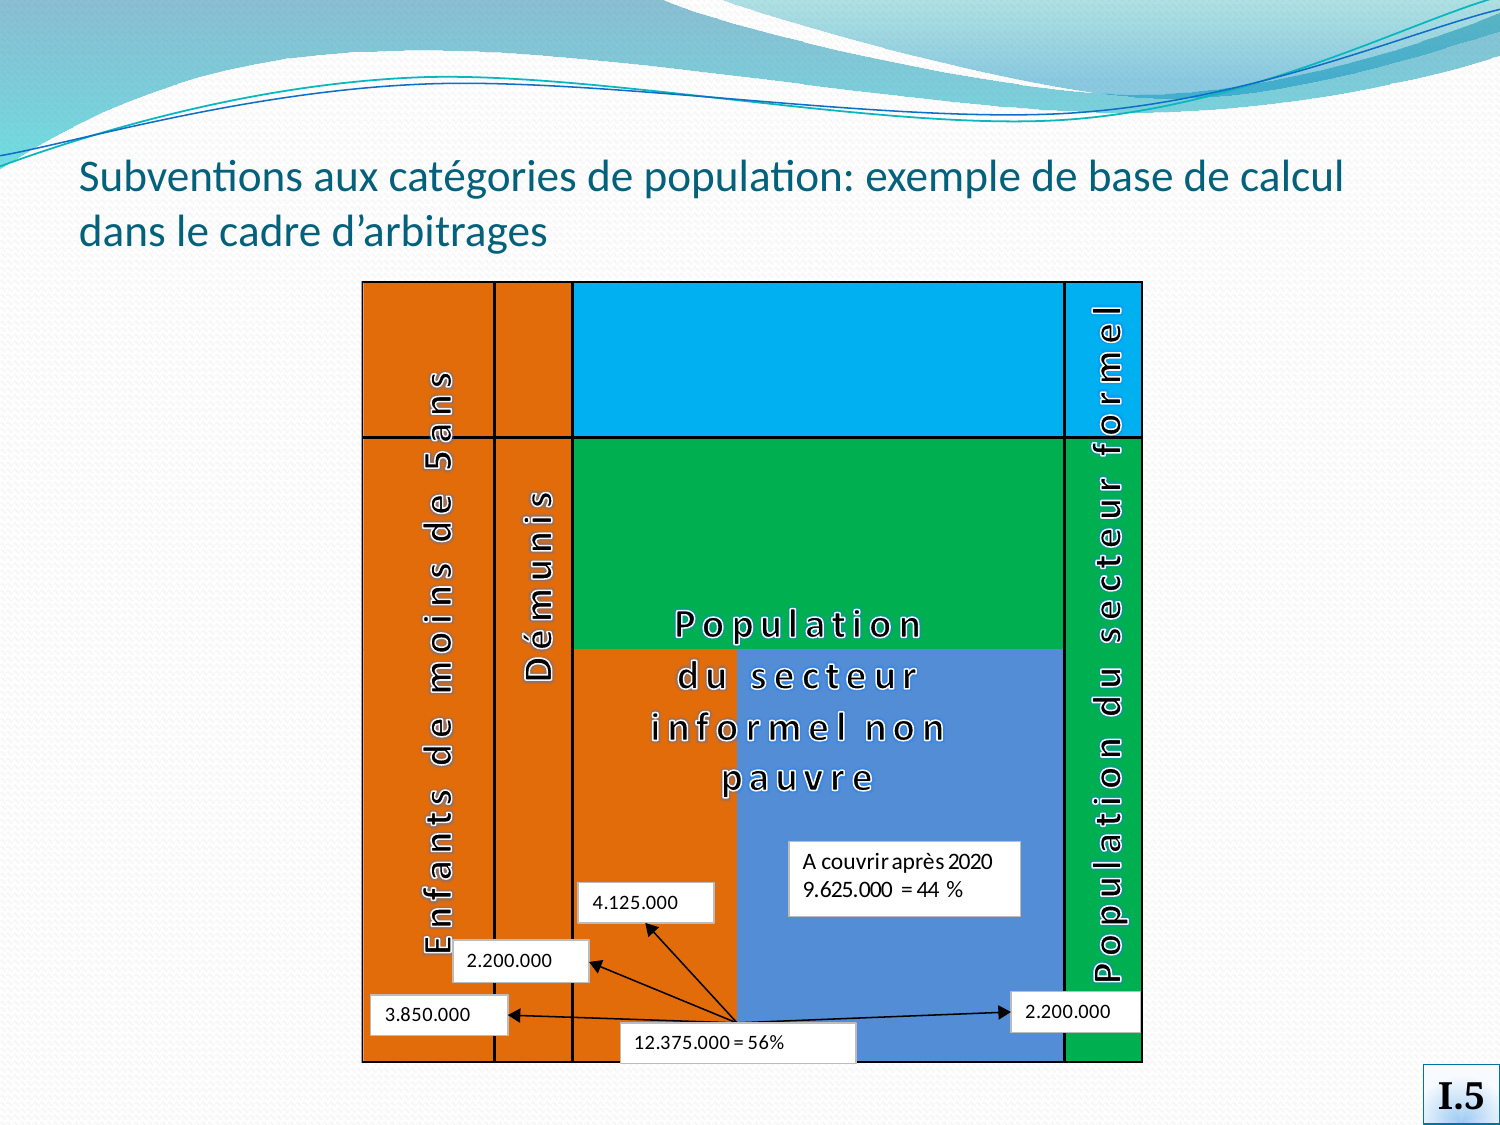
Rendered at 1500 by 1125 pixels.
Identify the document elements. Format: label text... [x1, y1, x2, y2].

text_box I.5 [1423, 1064, 1500, 1125]
picture [361, 281, 1145, 1065]
title Subventions aux catégories de population: exemple de base de calcul dans le cadre d’arbitrages [78, 137, 1428, 256]
